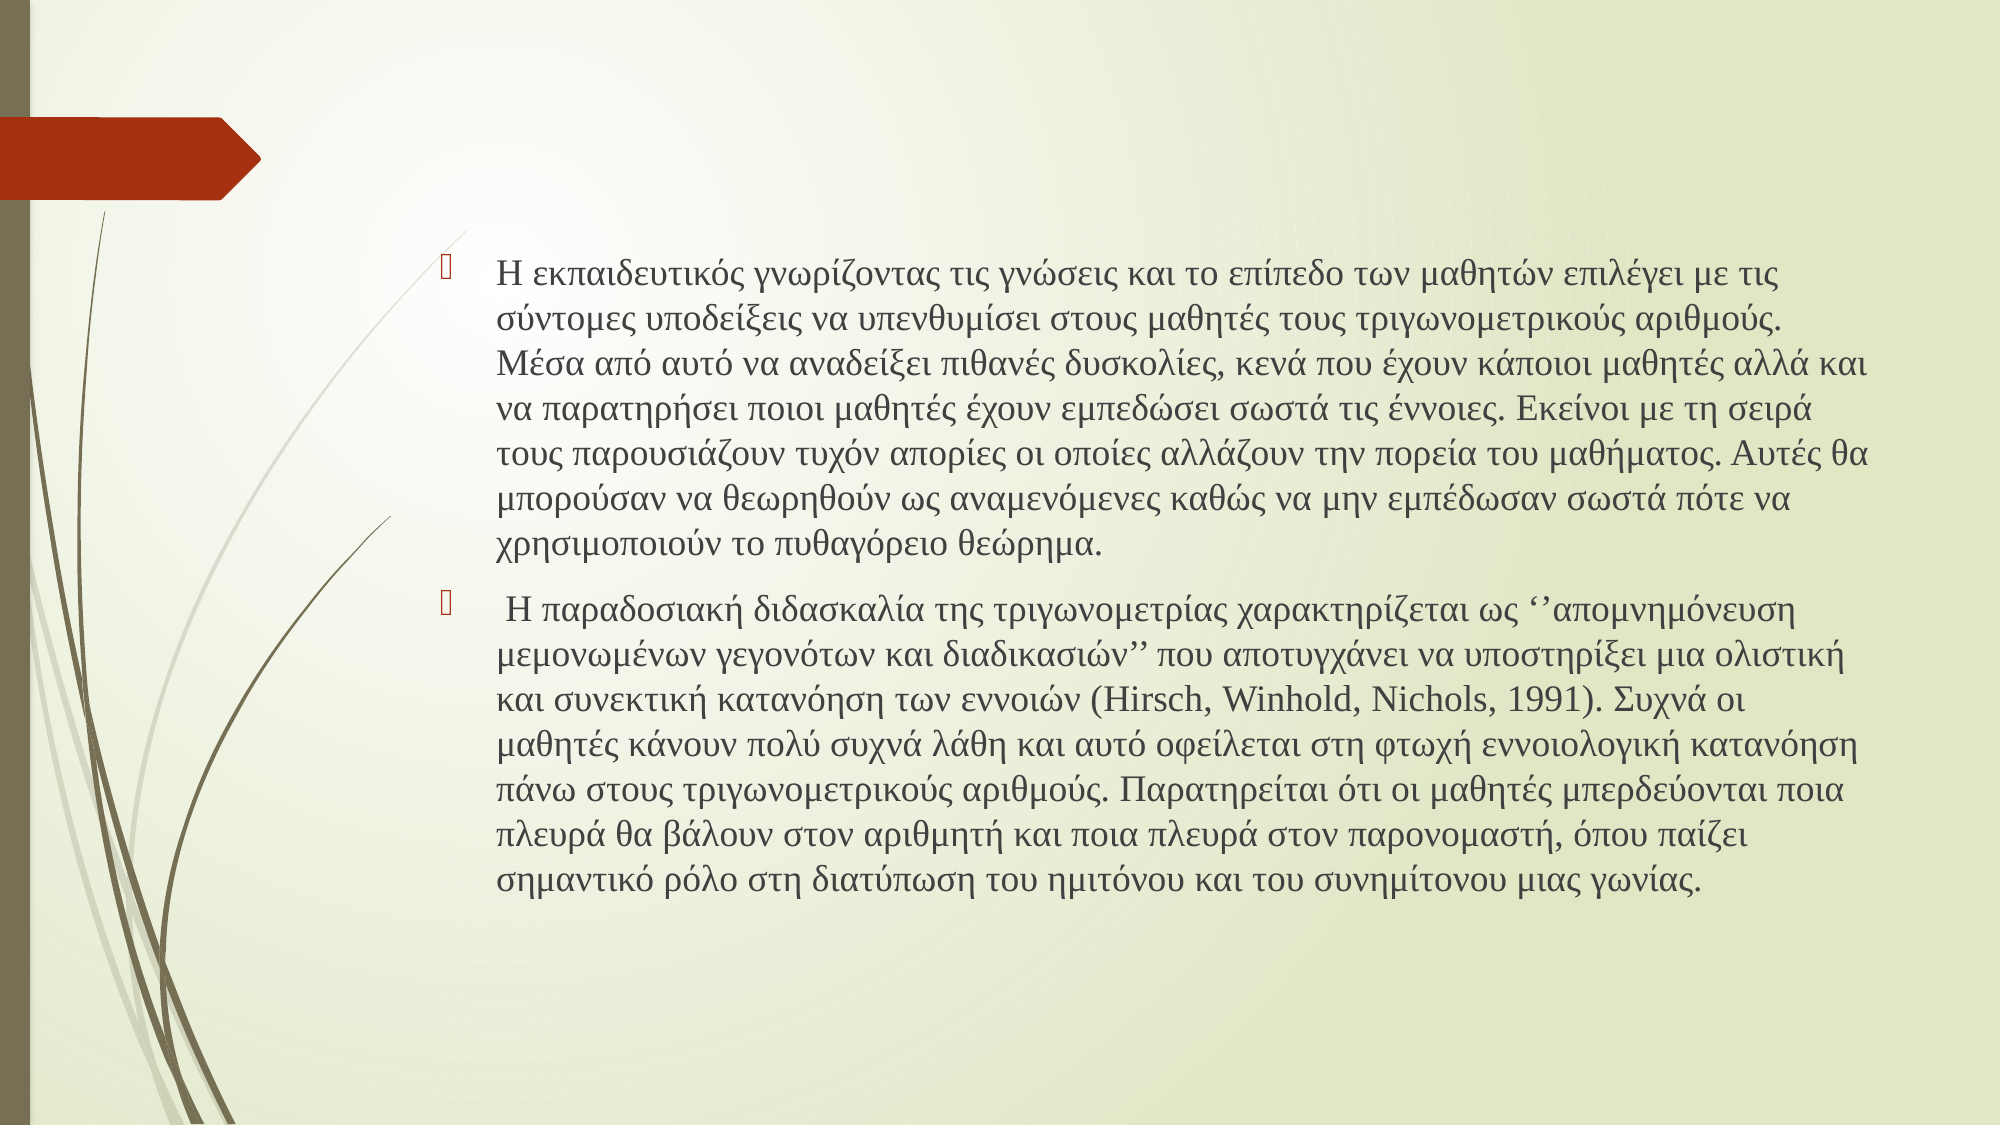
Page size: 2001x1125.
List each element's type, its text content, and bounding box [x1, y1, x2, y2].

list Η εκπαιδευτικός γνωρίζοντας τις γνώσεις και το επίπεδο των μαθητών επιλέγει με τις σύντομες υποδείξεις να υπενθυμίσει στους μαθητές τους τριγωνομετρικούς αριθμούς. Μέσα από αυτό να αναδείξει πιθανές δυσκολίες, κενά που έχουν κάποιοι μαθητές αλλά και να παρατηρήσει ποιοι μαθητές έχουν εμπεδώσει σωστά τις έννοιες. Εκείνοι με τη σειρά τους παρουσιάζουν τυχόν απορίες οι οποίες αλλάζουν την πορεία του μαθήματος. Αυτές θα μπορούσαν να θεωρηθούν ως αναμενόμενες καθώς να μην εμπέδωσαν σωστά πότε να χρησιμοποιούν το πυθαγόρειο θεώρημα. Η παραδοσιακή διδασκαλία της τριγωνομετρίας χαρακτηρίζεται ως ‘’απομνημόνευση μεμονωμένων γεγονότων και διαδικασιών’’ που αποτυγχάνει να υποστηρίξει μια ολιστική και συνεκτική κατανόηση των εννοιών (Hirsch, Winhold, Nichols, 1991). Συχνά οι μαθητές κάνουν πολύ συχνά λάθη και αυτό οφείλεται στη φτωχή εννοιολογική κατανόηση πάνω στους τριγωνομετρικούς αριθμούς. Παρατηρείται ότι οι μαθητές μπερδεύονται ποια πλευρά θα βάλουν στον αριθμητή και ποια πλευρά στον παρονομαστή, όπου παίζει σημαντικό ρόλο στη διατύπωση του ημιτόνου και του συνημίτονου μιας γωνίας. [424, 240, 1888, 1023]
